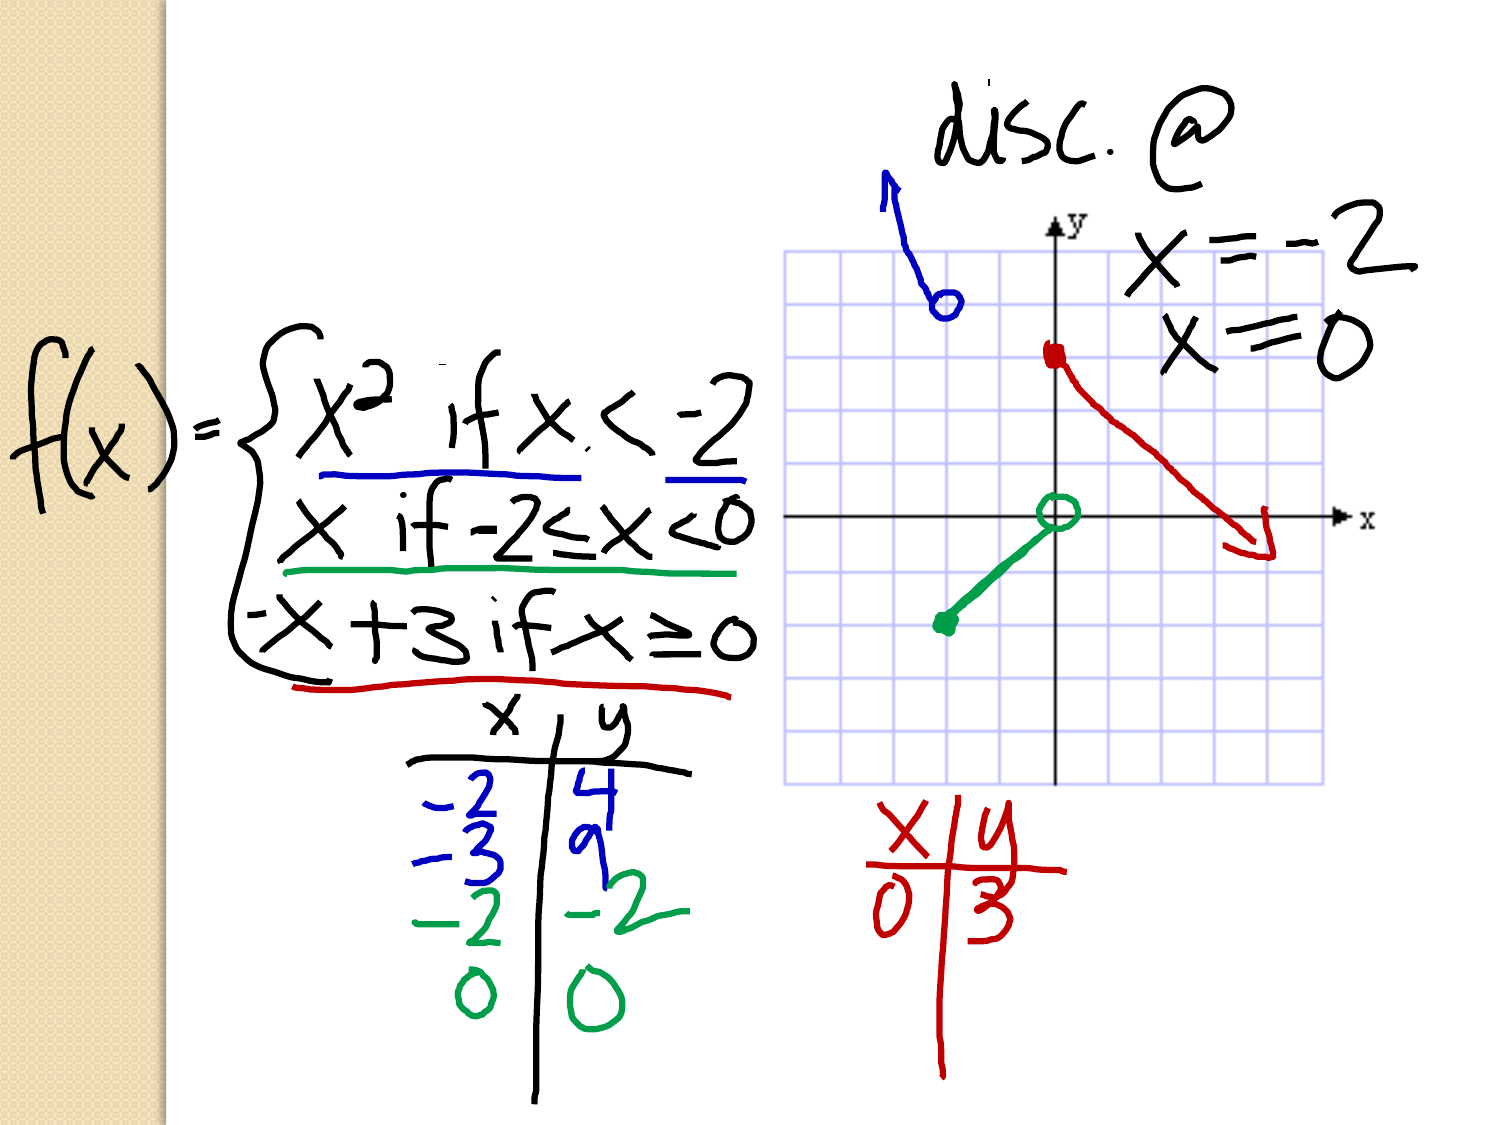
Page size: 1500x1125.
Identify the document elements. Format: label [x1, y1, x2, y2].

text_box [297, 383, 352, 458]
text_box [513, 623, 552, 629]
text_box [397, 514, 404, 552]
text_box [569, 965, 624, 1031]
text_box [316, 378, 331, 414]
text_box [411, 608, 468, 663]
picture [737, 212, 1381, 873]
text_box [495, 496, 539, 560]
text_box [520, 589, 556, 626]
text_box [33, 441, 54, 514]
text_box [524, 628, 545, 672]
text_box [519, 400, 571, 453]
text_box [624, 533, 653, 558]
text_box [229, 325, 331, 684]
text_box [12, 436, 62, 460]
text_box [261, 601, 322, 653]
text_box [456, 968, 495, 1017]
text_box [1006, 100, 1049, 162]
text_box [91, 427, 108, 455]
text_box [875, 883, 910, 936]
text_box [967, 883, 1012, 942]
text_box [492, 693, 519, 736]
text_box [480, 415, 493, 469]
text_box [533, 393, 553, 421]
text_box [602, 631, 633, 661]
text_box [694, 374, 730, 464]
text_box [297, 500, 319, 528]
text_box [565, 912, 600, 916]
text_box [423, 801, 454, 809]
text_box [136, 365, 175, 491]
text_box [247, 612, 267, 616]
text_box [300, 619, 333, 648]
text_box [882, 171, 901, 209]
text_box [551, 714, 562, 760]
text_box [278, 594, 303, 620]
text_box [648, 614, 690, 639]
text_box [608, 871, 690, 933]
text_box [30, 338, 67, 445]
text_box [449, 404, 455, 449]
text_box [62, 348, 95, 498]
text_box [470, 527, 497, 534]
text_box [936, 83, 1004, 164]
text_box [588, 705, 629, 762]
text_box [602, 509, 651, 554]
text_box [318, 471, 582, 479]
text_box [477, 351, 501, 414]
text_box [670, 513, 719, 549]
text_box [678, 411, 702, 417]
text_box [717, 499, 730, 543]
text_box [651, 653, 702, 657]
text_box [575, 769, 610, 794]
text_box [376, 623, 407, 627]
text_box [571, 826, 608, 890]
text_box [406, 756, 692, 776]
text_box [484, 703, 503, 720]
text_box [586, 614, 600, 630]
text_box [464, 411, 499, 425]
text_box [468, 889, 501, 944]
text_box [544, 509, 590, 541]
text_box [104, 451, 130, 479]
text_box [1058, 102, 1096, 162]
text_box [411, 524, 449, 528]
text_box [194, 419, 220, 430]
text_box [601, 505, 627, 534]
text_box [712, 619, 730, 659]
text_box [330, 413, 352, 457]
text_box [279, 505, 346, 563]
text_box [551, 618, 623, 654]
text_box [372, 601, 378, 662]
text_box [603, 391, 654, 456]
text_box [503, 718, 517, 735]
text_box [468, 771, 497, 817]
text_box [284, 567, 730, 575]
text_box [494, 620, 502, 653]
text_box [553, 552, 597, 558]
text_box [998, 883, 1012, 898]
text_box [428, 478, 453, 524]
text_box [533, 770, 557, 1105]
text_box [608, 768, 612, 831]
text_box [1152, 87, 1233, 190]
text_box [893, 195, 902, 209]
text_box [1387, 254, 1416, 271]
text_box [355, 361, 392, 409]
text_box [938, 883, 953, 1079]
text_box [464, 822, 502, 884]
text_box [413, 921, 460, 926]
text_box [292, 678, 730, 699]
text_box [550, 418, 575, 441]
text_box [412, 856, 452, 866]
text_box [85, 423, 123, 485]
text_box [1340, 201, 1381, 210]
text_box [195, 432, 220, 438]
text_box [319, 529, 344, 558]
text_box [428, 527, 441, 569]
